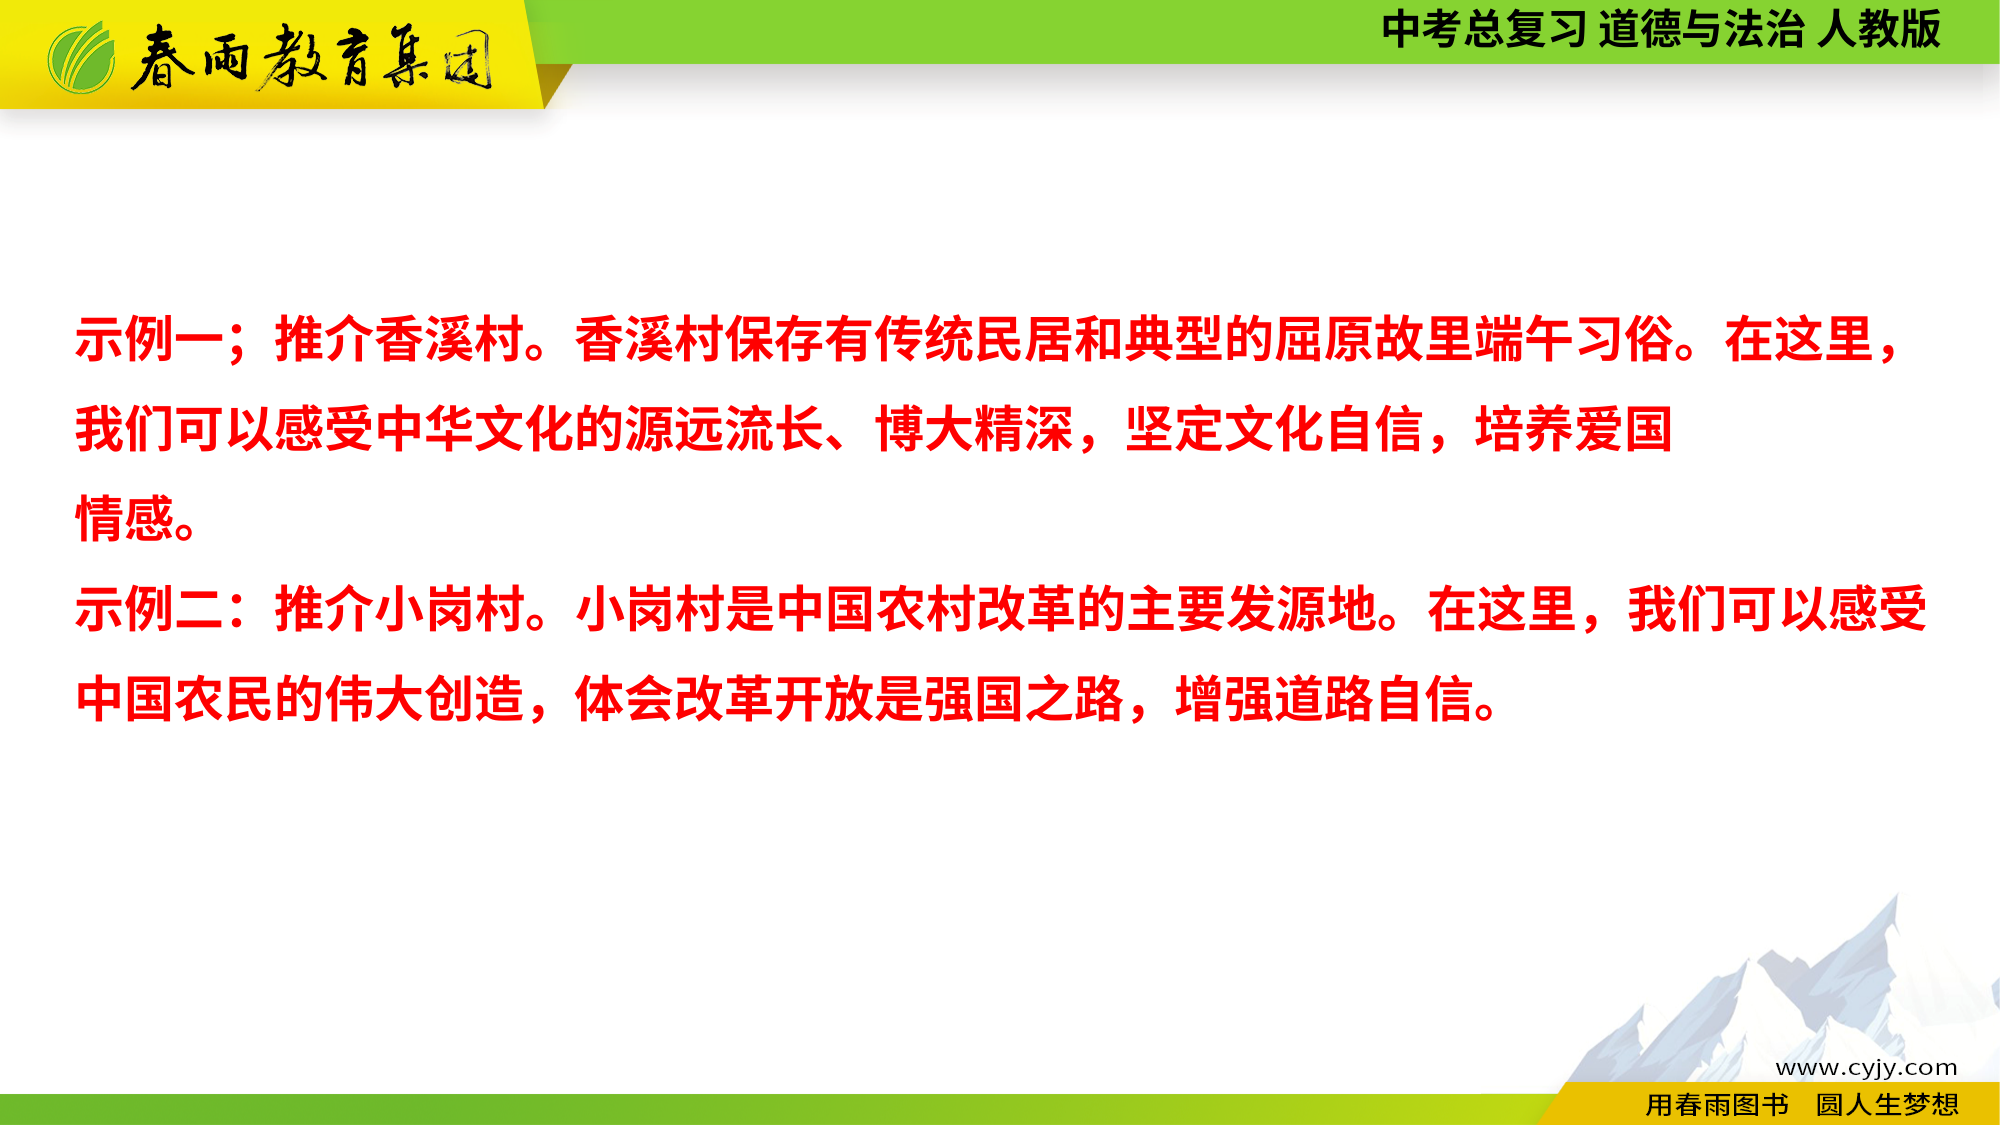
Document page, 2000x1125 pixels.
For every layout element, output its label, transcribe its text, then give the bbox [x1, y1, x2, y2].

list 示例一；推介香溪村。香溪村保存有传统民居和典型的屈原故里端午习俗。在这里，我们可以感受中华文化的源远流长、博大精深，坚定文化自信，培养爱国 情感。 示例二：推介小岗村。小岗村是中国农村改革的主要发源地。在这里，我们可以感受中国农民的伟大创造，体会改革开放是强国之路，增强道路自信。 [59, 269, 1944, 728]
picture [0, 0, 2000, 1125]
